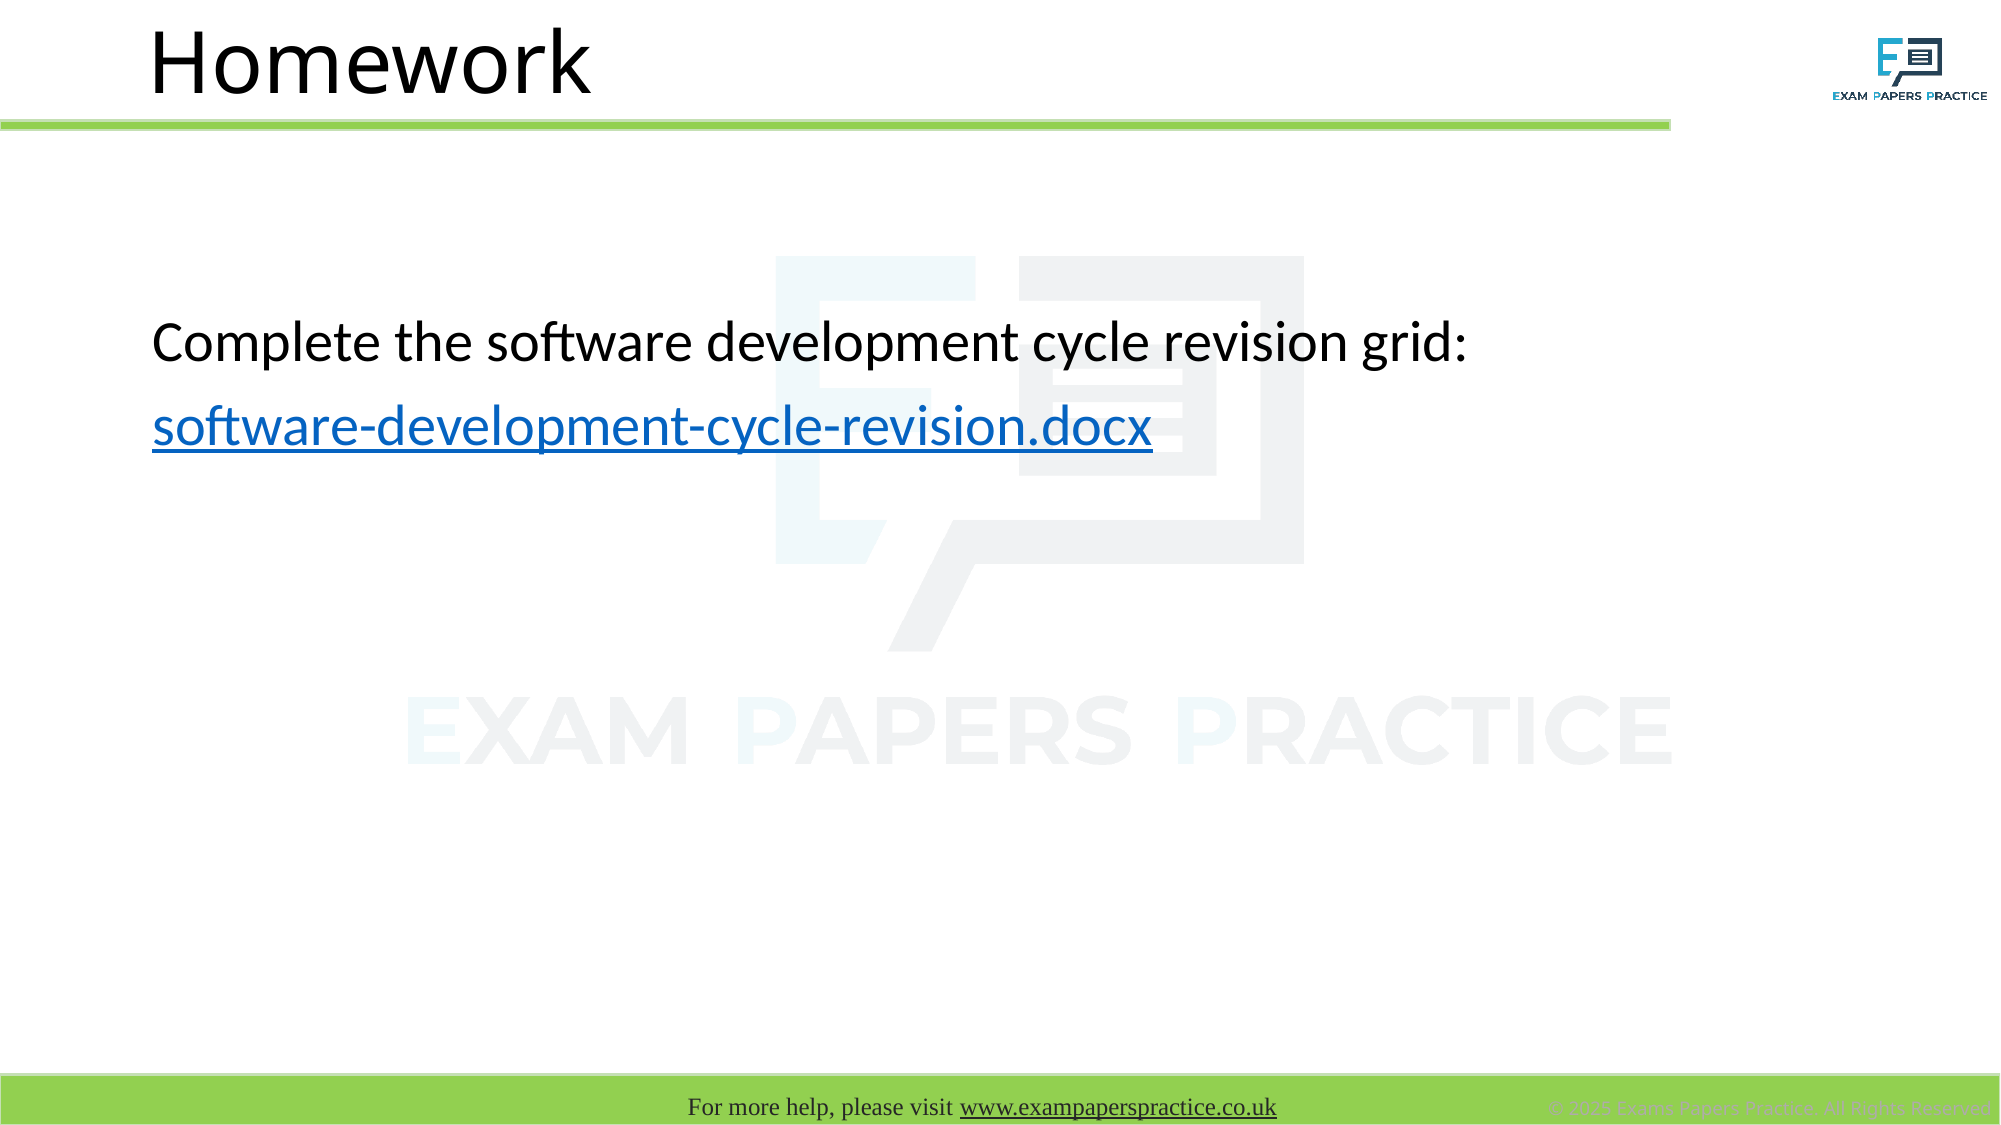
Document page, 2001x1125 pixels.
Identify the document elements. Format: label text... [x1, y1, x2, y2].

list Complete the software development cycle revision grid: software-development-cycle-revision.docx [137, 304, 1863, 1018]
title Homework [132, 11, 1858, 121]
